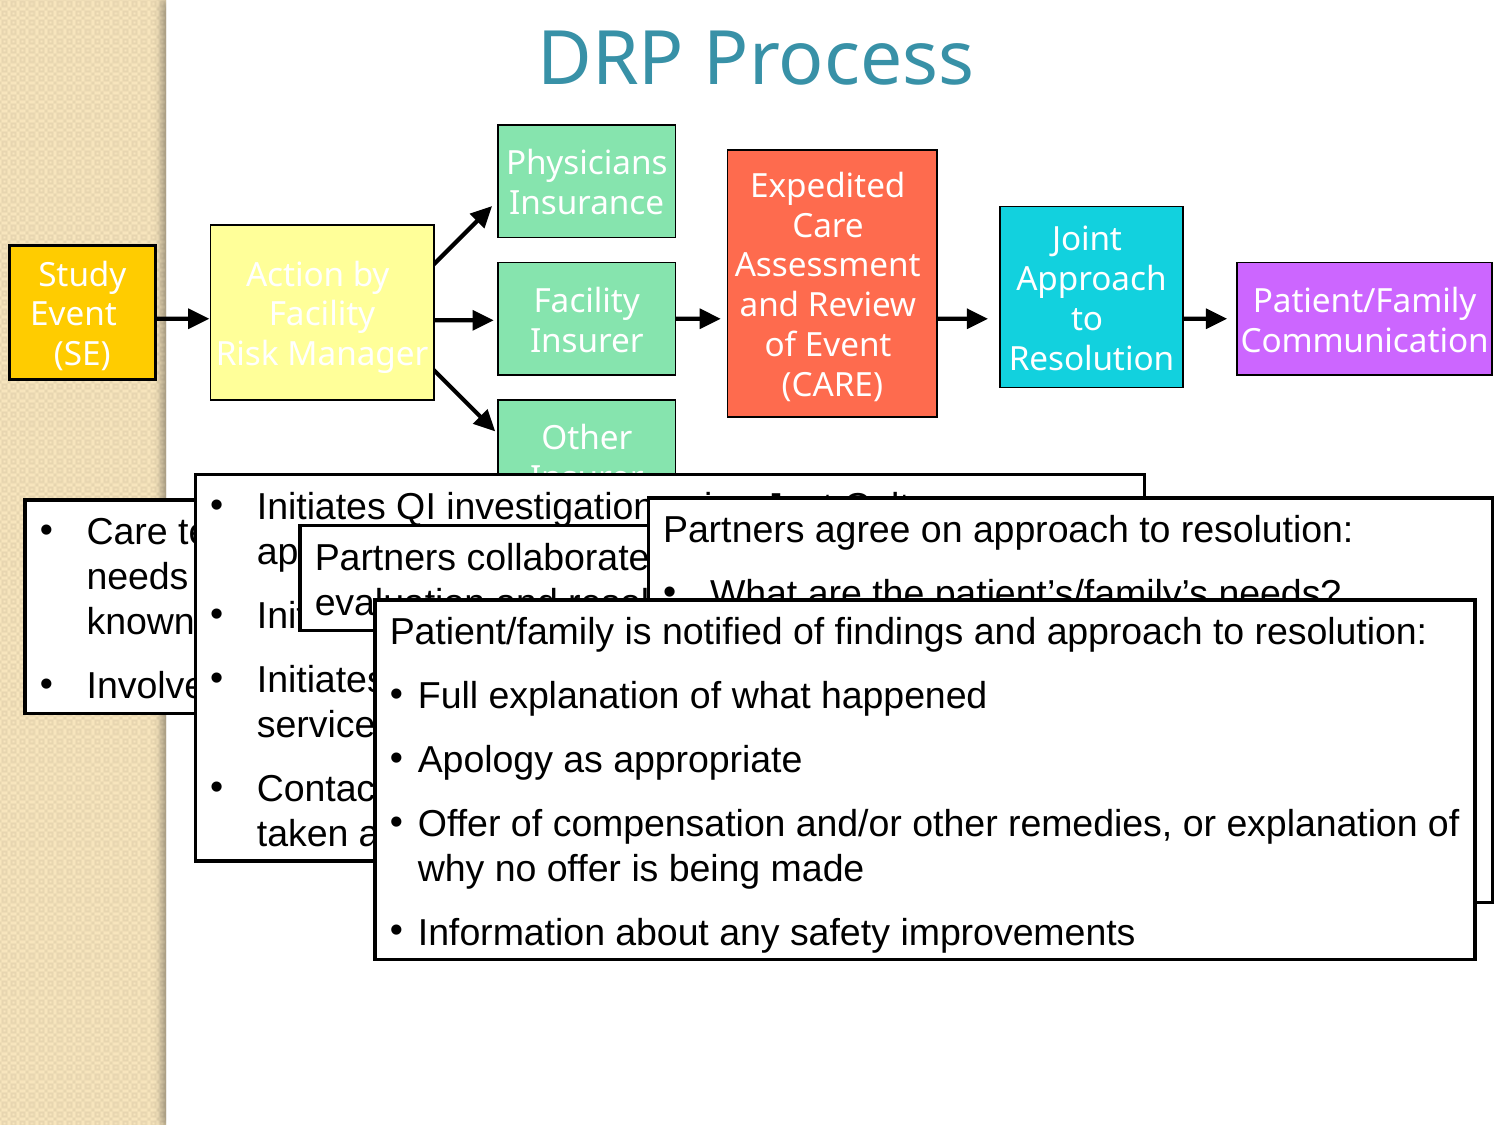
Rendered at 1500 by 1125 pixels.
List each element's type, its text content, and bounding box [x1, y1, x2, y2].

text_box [945, 206, 1184, 388]
text_box Partners collaborate on approach to evaluation and resolution [299, 525, 648, 631]
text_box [146, 224, 435, 401]
text_box Patient/family is notified of findings and approach to resolution: Full explanation of what happened Apology as appropriate Offer of compensation and/or other remedies, or explanation of why no offer is being made Information about any safety improvements [375, 599, 1475, 960]
text_box Initiates QI investigation using Just Culture approach Initiates support services for patient/family Initiates disclosure coaching and other support services for health care team Contacts other Partners to explain SE and steps taken and initiate collaboration [684, 474, 1145, 497]
text_box Care team responds to immediate patient needs and provides information then known Involved staff reports SE to Risk Manager [24, 499, 195, 714]
text_box DRP Process [299, 16, 1213, 92]
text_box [1192, 262, 1493, 376]
text_box Initiates QI investigation using Just Culture approach Initiates support services for patient/family Initiates disclosure coaching and other support services for health care team Contacts other Partners to explain SE and steps taken and initiate collaboration [195, 474, 648, 861]
text_box Study Event (SE) [9, 245, 139, 380]
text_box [429, 124, 676, 513]
text_box Partners agree on approach to resolution: What are the patient’s/family’s needs? Will monetary compensation or other remedies be offered? What will be disclosed to patient/family? How will identified system improvements be pursued? [648, 497, 1493, 903]
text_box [684, 149, 938, 418]
